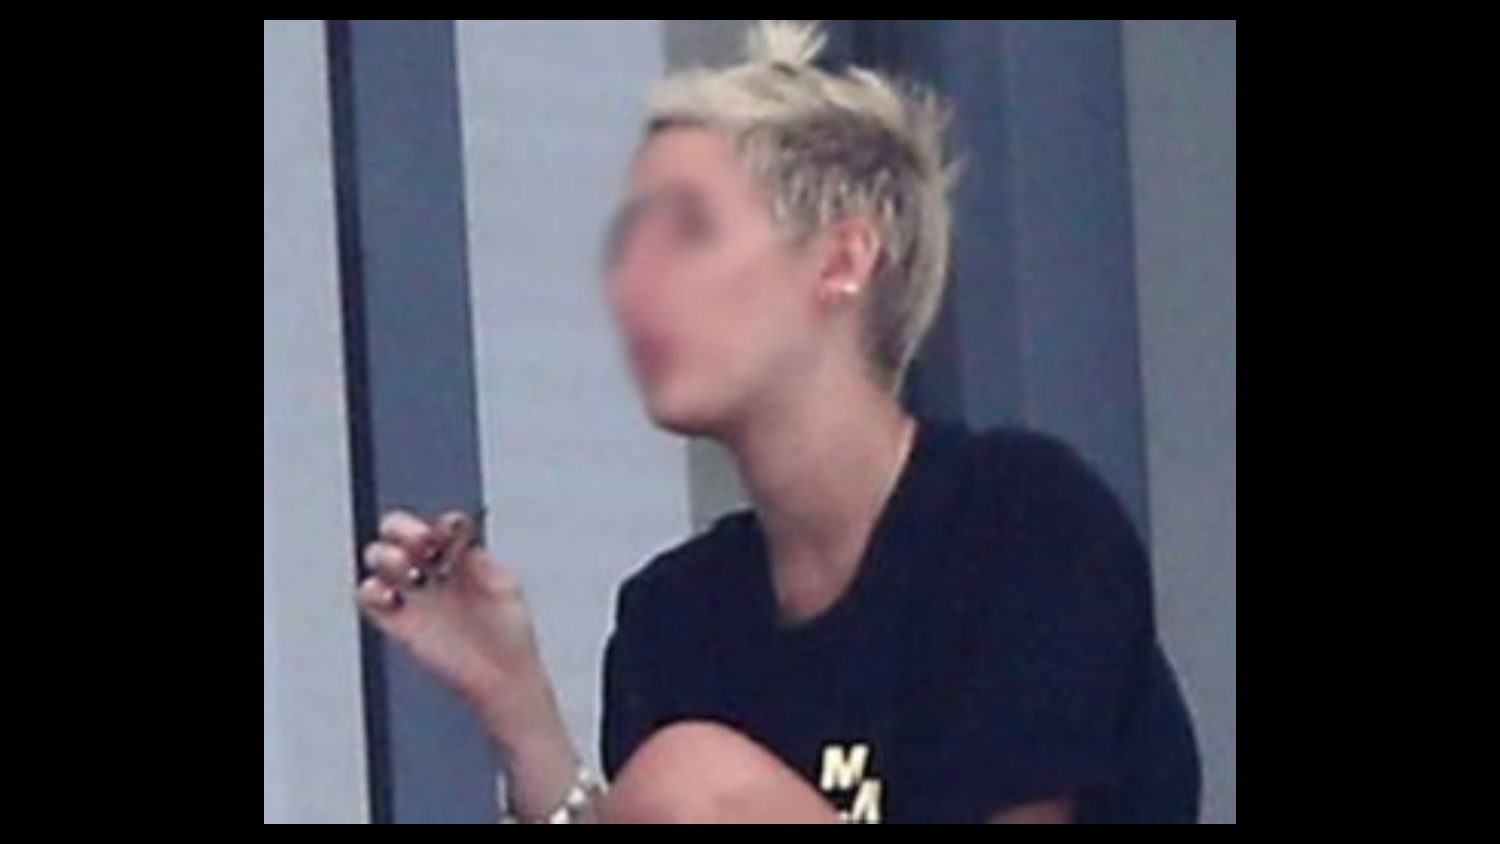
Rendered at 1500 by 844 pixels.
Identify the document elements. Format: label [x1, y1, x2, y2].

picture [264, 20, 1236, 824]
